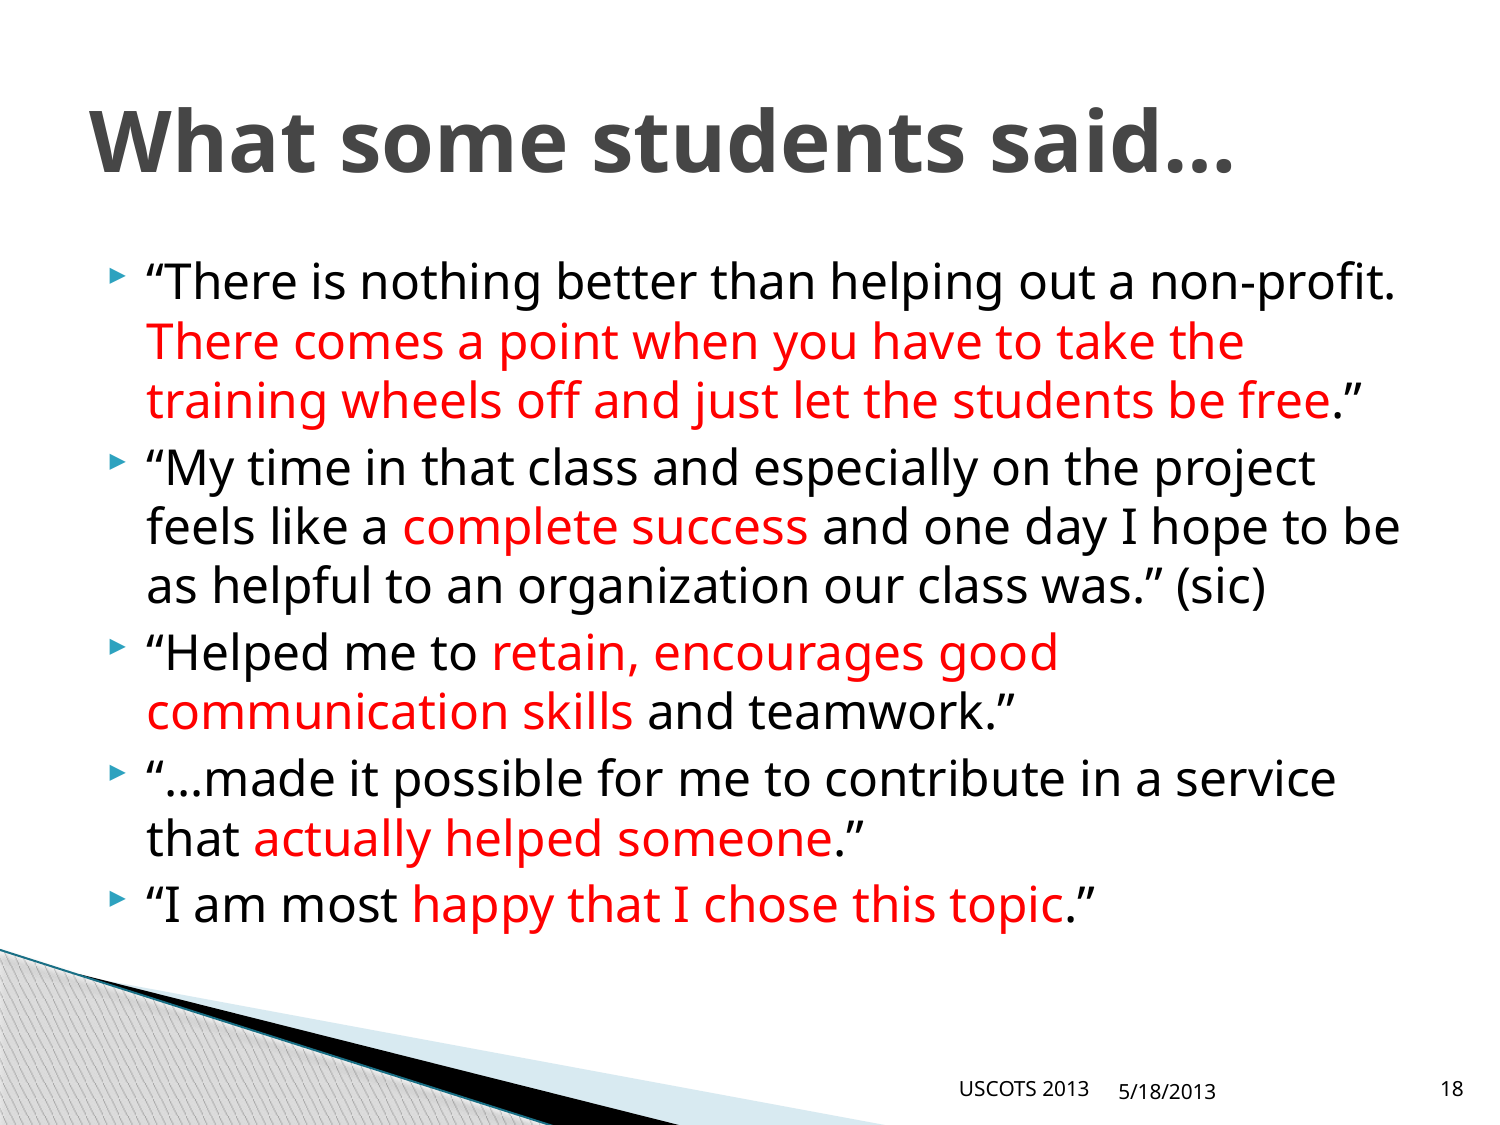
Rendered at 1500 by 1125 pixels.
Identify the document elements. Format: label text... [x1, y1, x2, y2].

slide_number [1105, 1051, 1418, 1112]
list “There is nothing better than helping out a non-profit. There comes a point when you have to take the training wheels off and just let the students be free.” “My time in that class and especially on the project feels like a complete success and one day I hope to be as helpful to an organization our class was.” (sic) “Helped me to retain, encourages good communication skills and teamwork.” “…made it possible for me to contribute in a service that actually helped someone.” “I am most happy that I chose this topic.” [75, 243, 1425, 986]
title What some students said… [75, 45, 1425, 233]
slide_number 18 [1418, 1051, 1479, 1112]
footer USCOTS 2013 [718, 1051, 1105, 1112]
